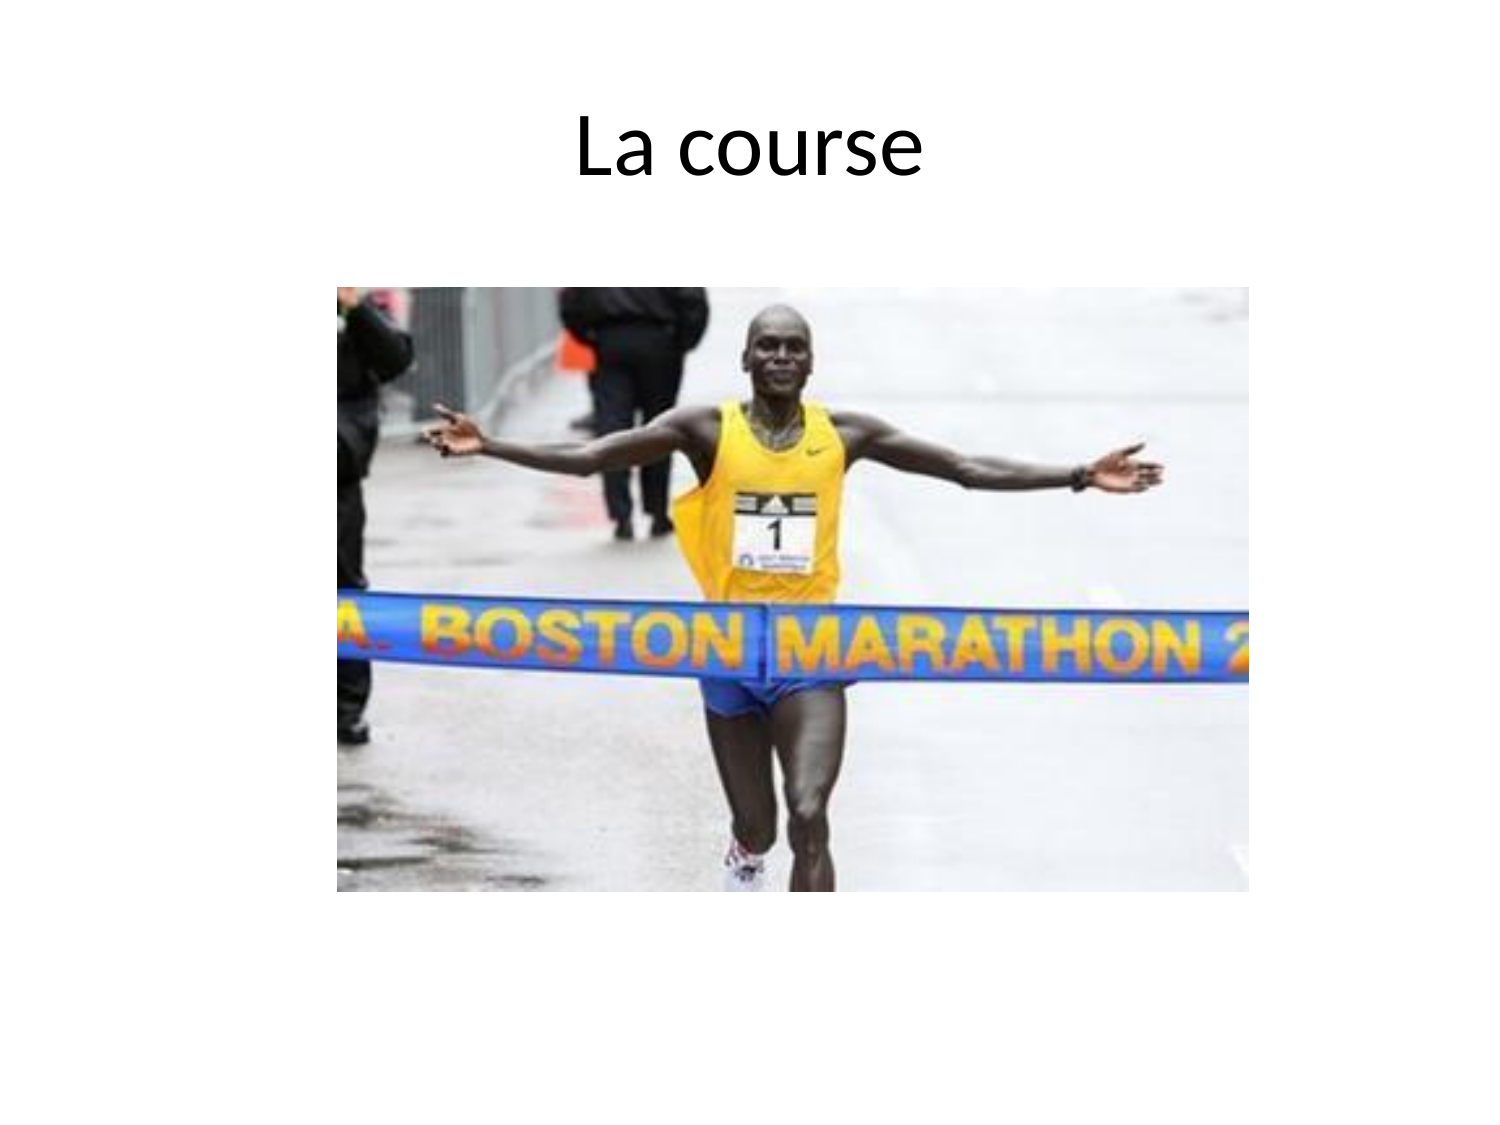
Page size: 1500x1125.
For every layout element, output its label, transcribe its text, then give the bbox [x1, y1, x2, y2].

title La course [75, 45, 1425, 233]
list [337, 287, 1249, 892]
